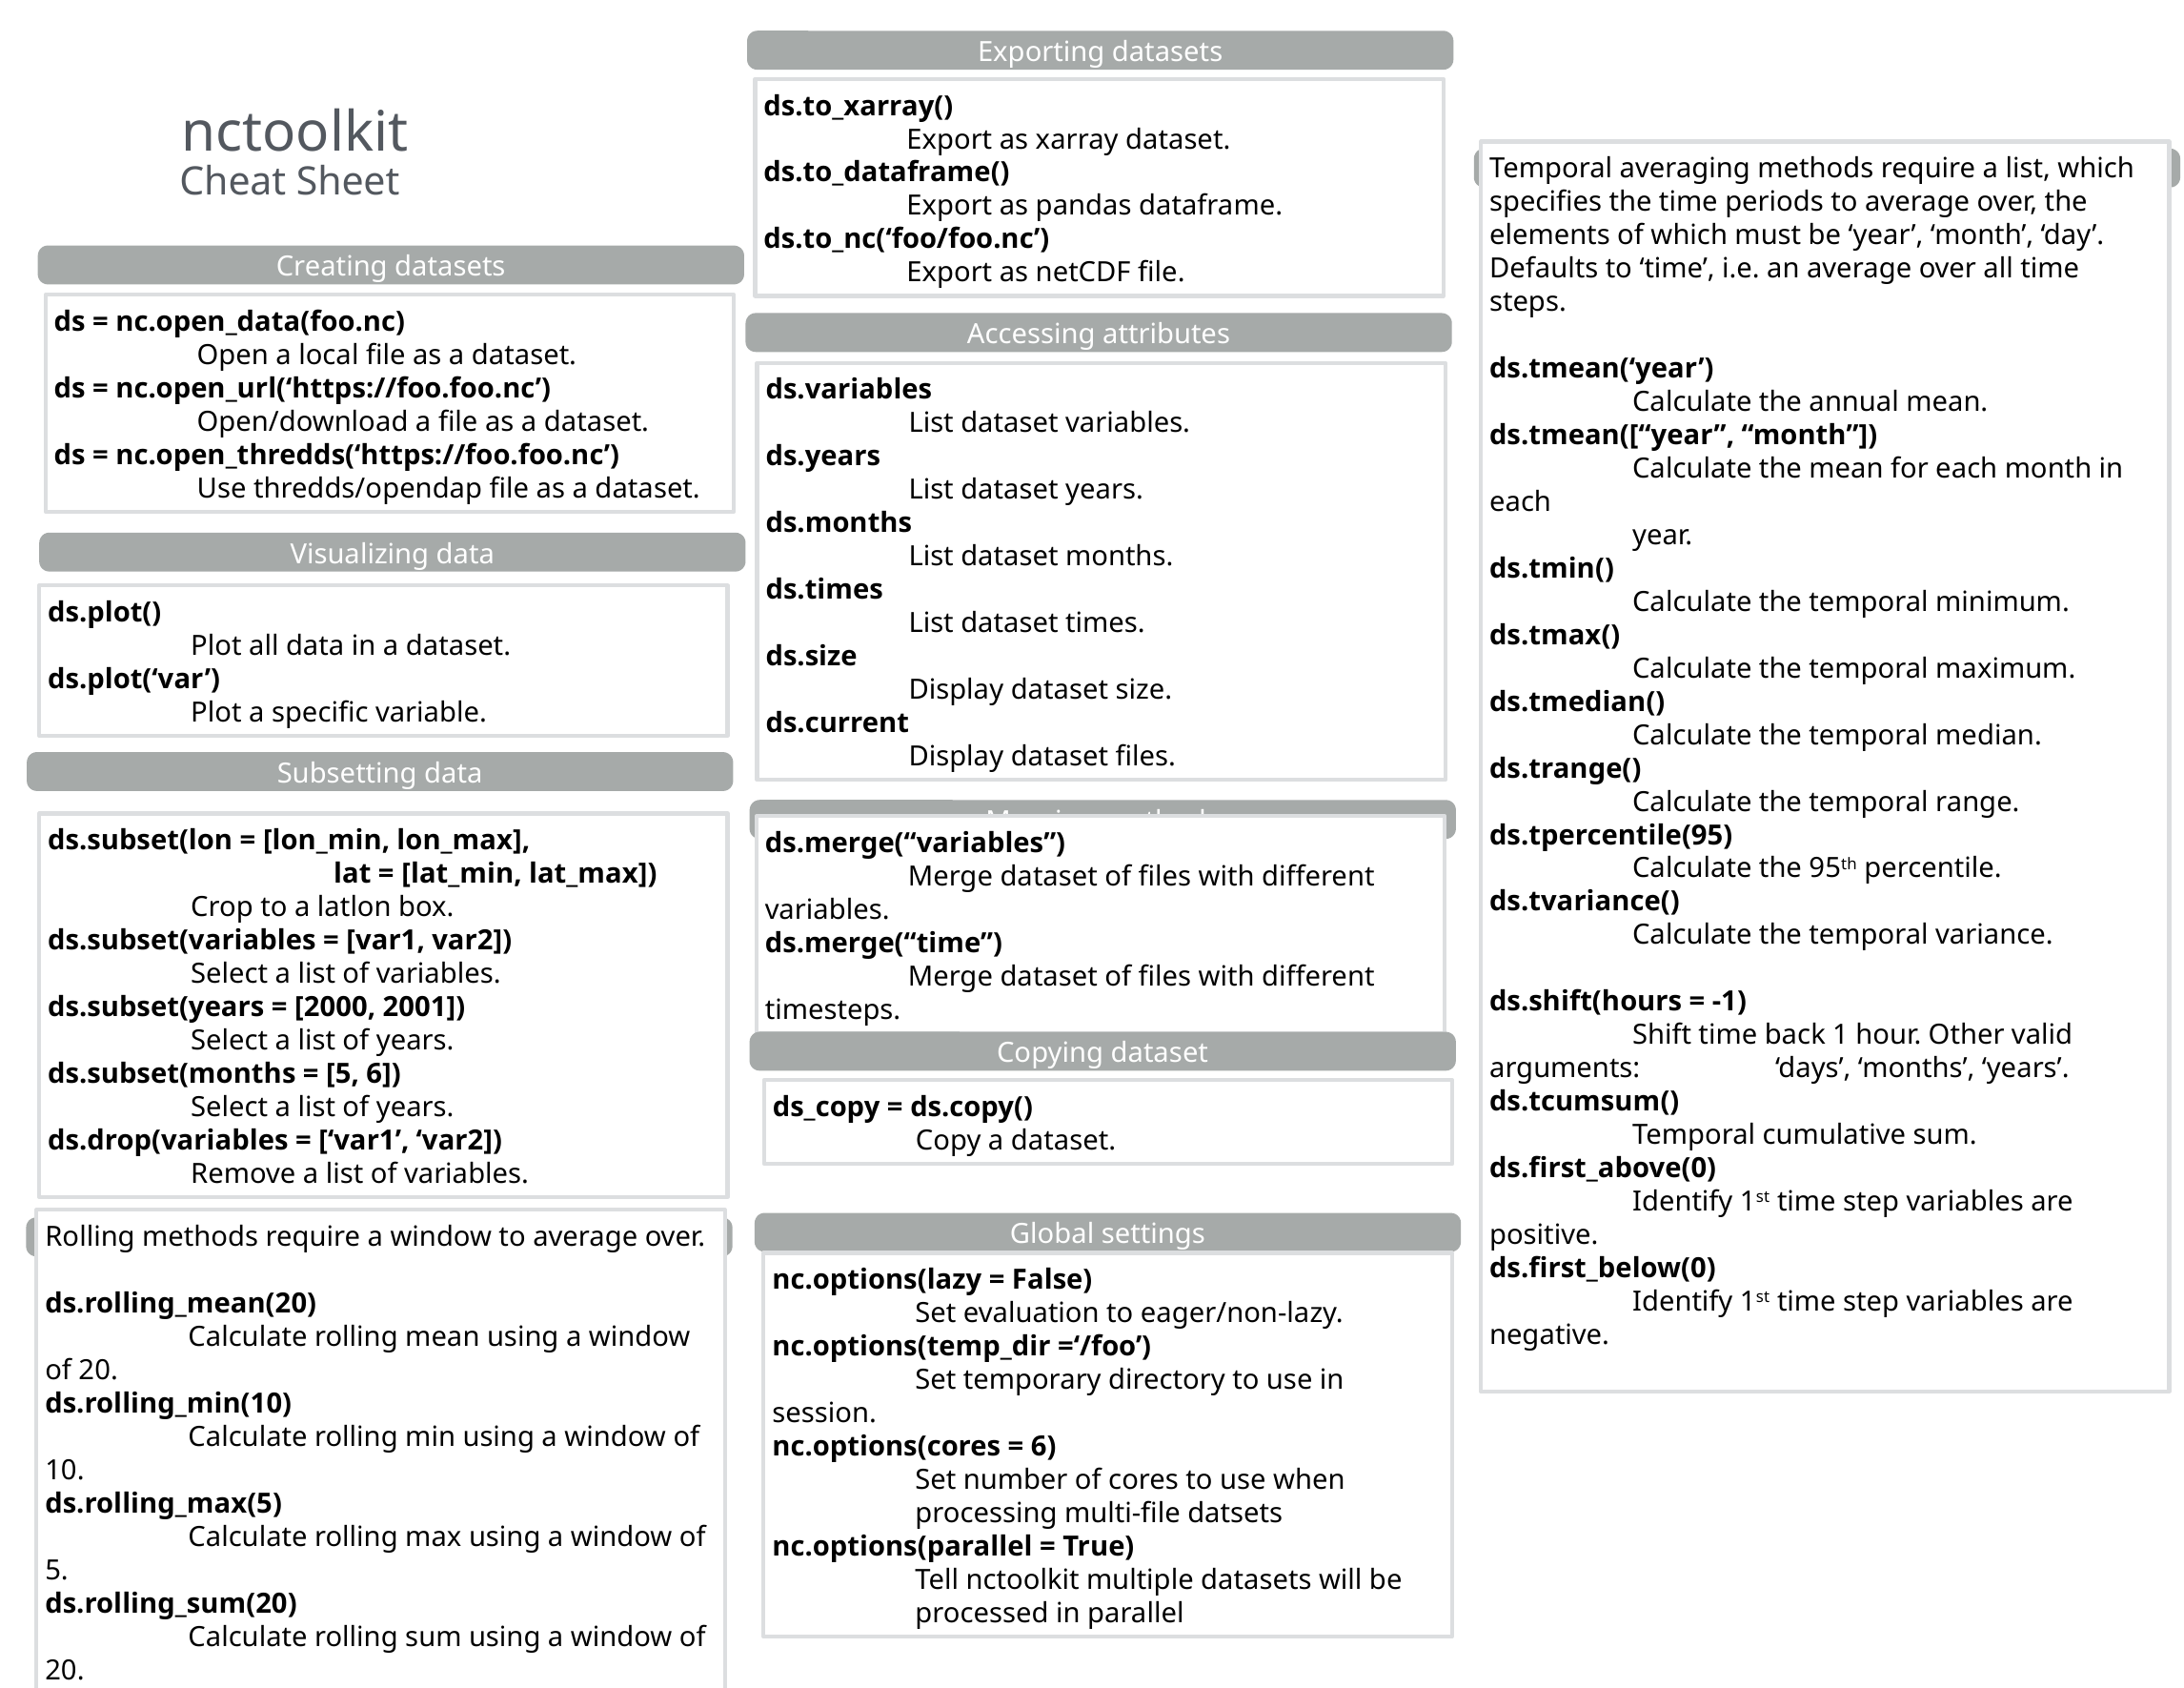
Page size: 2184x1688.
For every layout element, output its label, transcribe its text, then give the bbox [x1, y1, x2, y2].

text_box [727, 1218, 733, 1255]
text_box Global settings [754, 1212, 1462, 1251]
text_box ds.plot() Plot all data in a dataset. ds.plot(‘var’) Plot a specific variable. [37, 583, 730, 738]
text_box Temporal methods [2172, 149, 2181, 188]
text_box Rolling methods [26, 1217, 34, 1256]
text_box nc.options(lazy = False) Set evaluation to eager/non-lazy. nc.options(temp_dir =‘/foo’) Set temporary directory to use in session. nc.options(cores = 6) Set number of cores to use when processing multi-file datsets nc.options(parallel = True) Tell nctoolkit multiple datasets will be processed in parallel [761, 1251, 1454, 1638]
text_box ds.merge(“variables”) Merge dataset of files with different variables. ds.merge(“time”) Merge dataset of files with different timesteps. [755, 814, 1446, 1032]
text_box Exporting datasets [747, 31, 1454, 71]
text_box Merging methods [749, 800, 1456, 840]
text_box Temporal averaging methods require a list, which specifies the time periods to average over, the elements of which must be ‘year’, ‘month’, ‘day’. Defaults to ‘time’, i.e. an average over all time steps. ds.tmean(‘year’) Calculate the annual mean. ds.tmean([“year”, “month”]) Calculate the mean for each month in each year. ds.tmin() Calculate the temporal minimum. ds.tmax() Calculate the temporal maximum. ds.tmedian() Calculate the temporal median. ds.trange() Calculate the temporal range. ds.tpercentile(95) Calculate the 95th percentile. ds.tvariance() Calculate the temporal variance. ds.shift(hours = -1) Shift time back 1 hour. Other valid arguments: ‘days’, ‘months’, ‘years’. ds.tcumsum() Temporal cumulative sum. ds.first_above(0) Identify 1st time step variables are positive. ds.first_below(0) Identify 1st time step variables are negative. [1479, 139, 2172, 1393]
text_box Creating datasets [37, 245, 744, 285]
text_box Subsetting data [27, 752, 734, 791]
text_box Accessing attributes [745, 313, 1452, 353]
text_box ds.to_xarray() Export as xarray dataset. ds.to_dataframe() Export as pandas dataframe. ds.to_nc(‘foo/foo.nc’) Export as netCDF file. [753, 77, 1446, 298]
text_box ds.subset(lon = [lon_min, lon_max], lat = [lat_min, lat_max]) Crop to a latlon box. ds.subset(variables = [var1, var2]) Select a list of variables. ds.subset(years = [2000, 2001]) Select a list of years. ds.subset(months = [5, 6]) Select a list of years. ds.drop(variables = [‘var1’, ‘var2]) Remove a list of variables. [37, 811, 730, 1199]
text_box ds = nc.open_data(foo.nc) Open a local file as a dataset. ds = nc.open_url(‘https://foo.foo.nc’) Open/download a file as a dataset. ds = nc.open_thredds(‘https://foo.foo.nc’) Use thredds/opendap file as a dataset. [44, 293, 736, 514]
title nctoolkit Cheat Sheet [42, 64, 547, 246]
text_box Copying dataset [749, 1031, 1456, 1071]
text_box ds_copy = ds.copy() Copy a dataset. [762, 1078, 1454, 1166]
text_box ds.variables List dataset variables. ds.years List dataset years. ds.months List dataset months. ds.times List dataset times. ds.size Display dataset size. ds.current Display dataset files. [755, 361, 1447, 782]
text_box Visualizing data [39, 532, 746, 572]
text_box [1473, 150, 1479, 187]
text_box Rolling methods require a window to average over. ds.rolling_mean(20) Calculate rolling mean using a window of 20. ds.rolling_min(10) Calculate rolling min using a window of 10. ds.rolling_max(5) Calculate rolling max using a window of 5. ds.rolling_sum(20) Calculate rolling sum using a window of 20. [34, 1208, 727, 1688]
